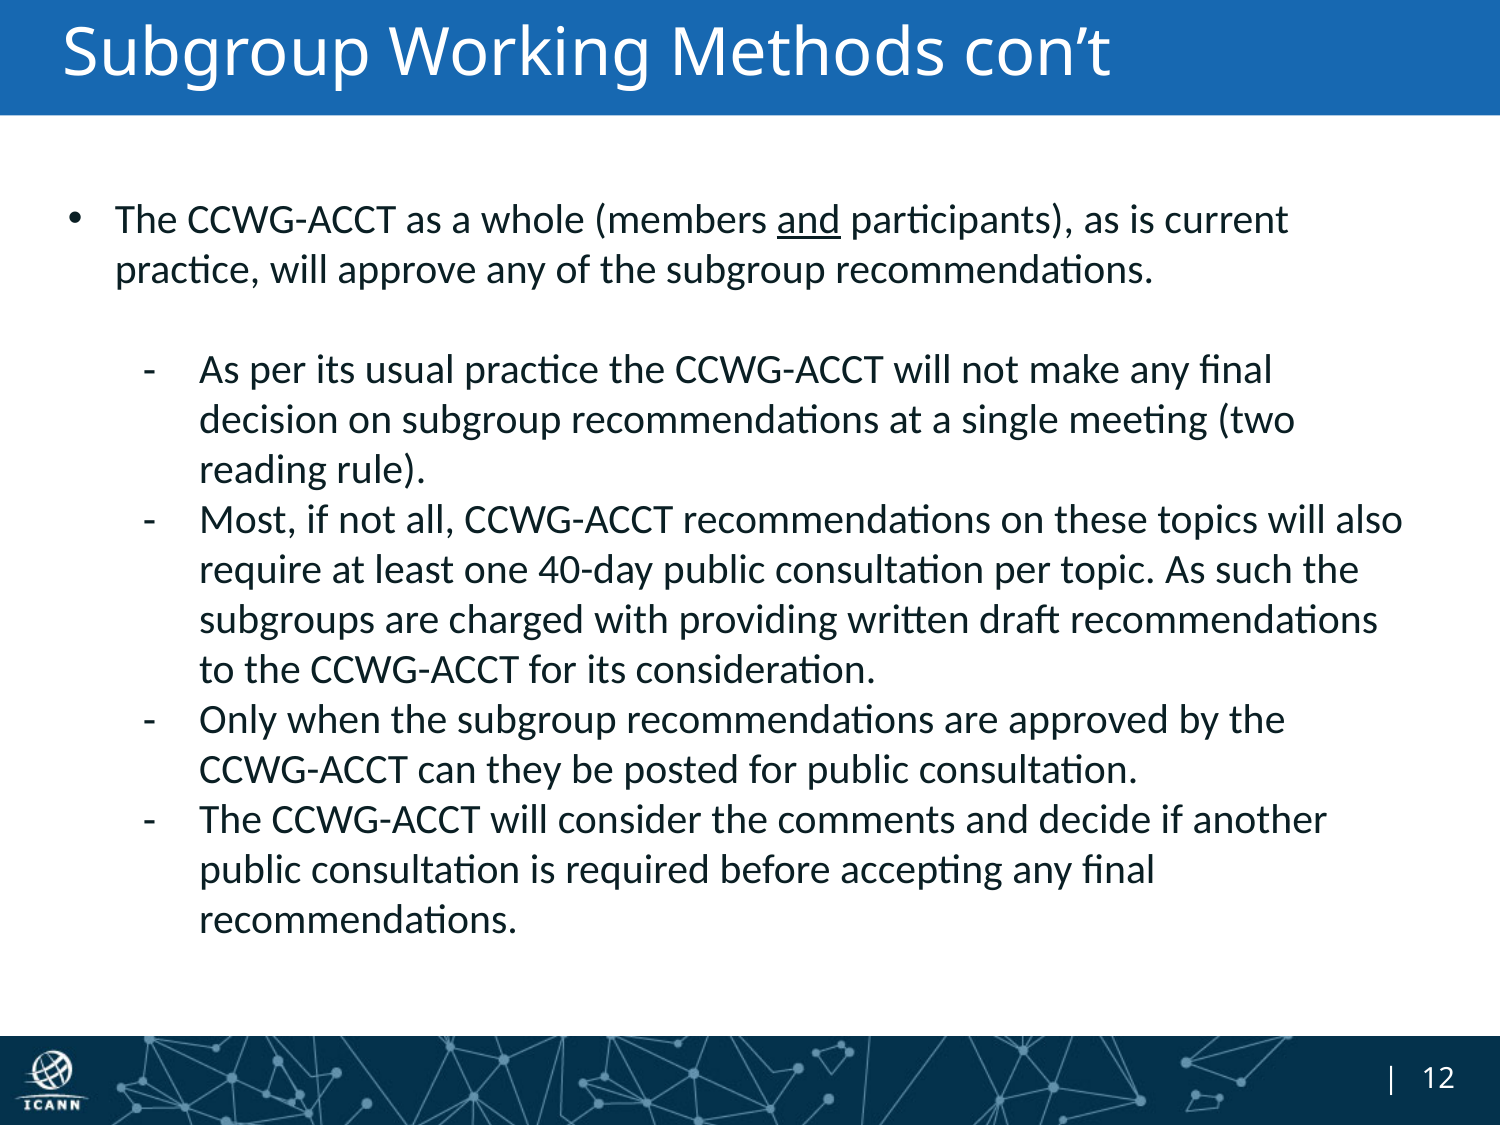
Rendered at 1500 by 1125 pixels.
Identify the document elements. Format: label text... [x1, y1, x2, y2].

picture [0, 1036, 1500, 1125]
text_box The CCWG-ACCT as a whole (members and participants), as is current practice, will approve any of the subgroup recommendations. As per its usual practice the CCWG-ACCT will not make any final decision on subgroup recommendations at a single meeting (two reading rule). Most, if not all, CCWG-ACCT recommendations on these topics will also require at least one 40-day public consultation per topic. As such the subgroups are charged with providing written draft recommendations to the CCWG-ACCT for its consideration. Only when the subgroup recommendations are approved by the CCWG-ACCT can they be posted for public consultation. The CCWG-ACCT will consider the comments and decide if another public consultation is required before accepting any final recommendations. [53, 184, 1424, 990]
title Subgroup Working Methods con’t [0, 0, 1500, 116]
